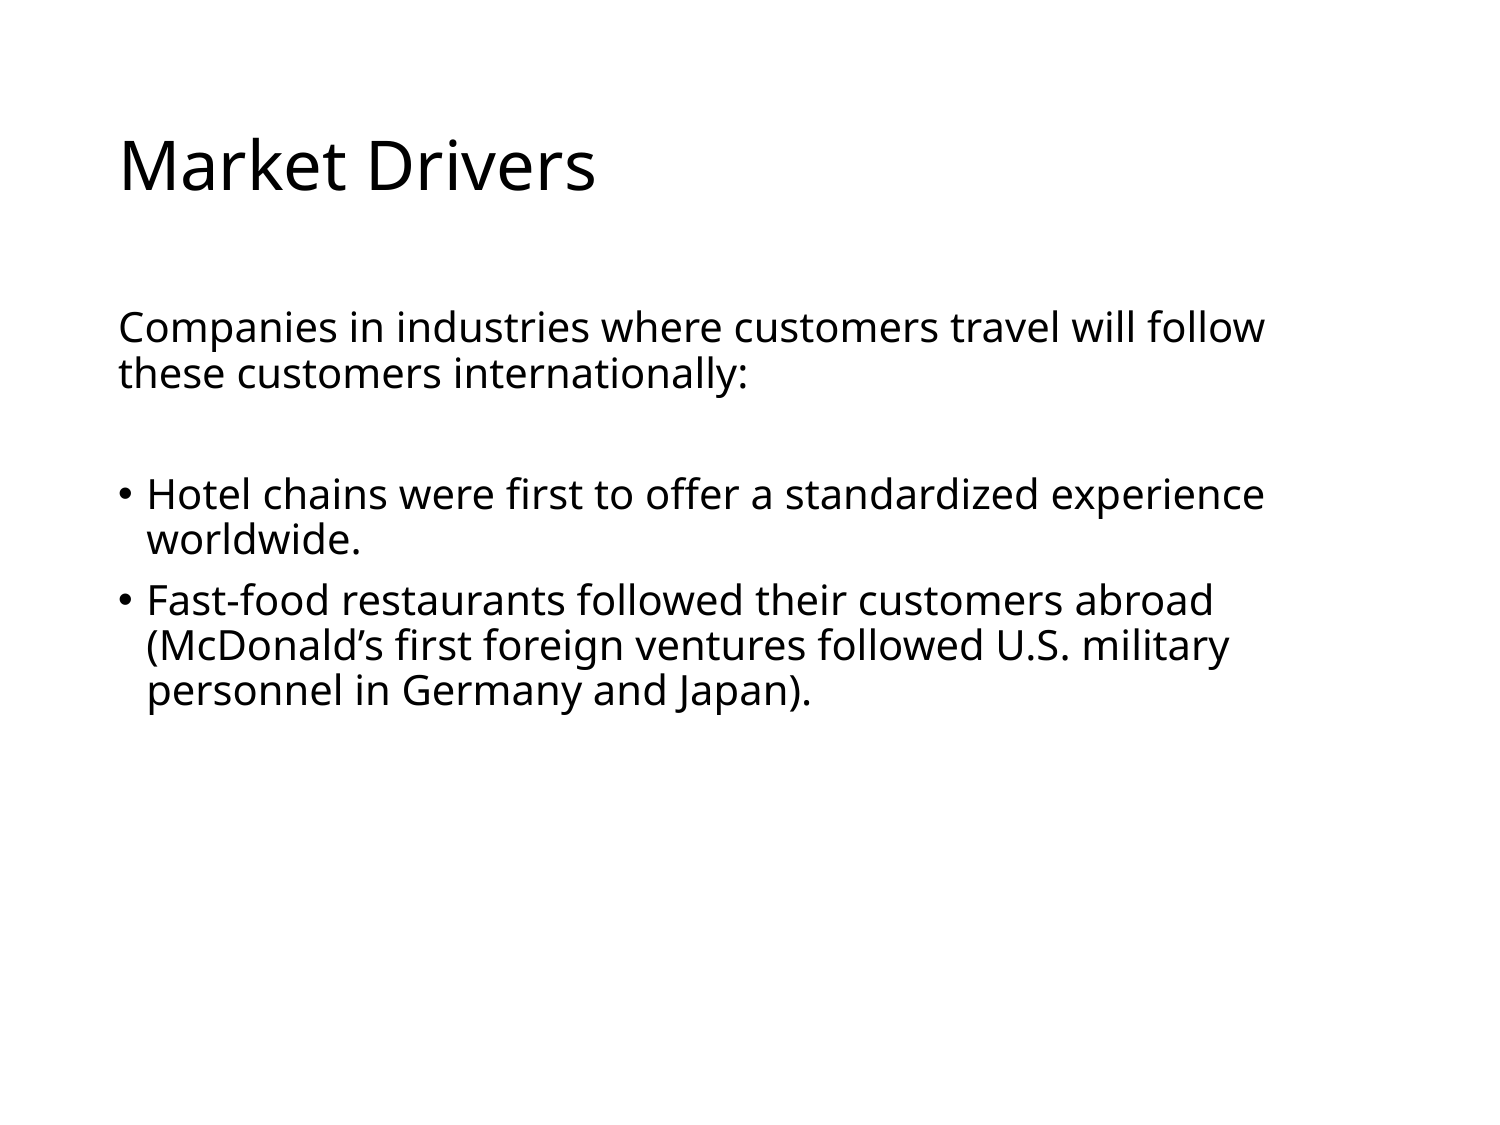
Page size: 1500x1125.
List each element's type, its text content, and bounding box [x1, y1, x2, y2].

title Market Drivers [103, 59, 1397, 278]
list Companies in industries where customers travel will follow these customers internationally: Hotel chains were first to offer a standardized experience worldwide. Fast-food restaurants followed their customers abroad (McDonald’s first foreign ventures followed U.S. military personnel in Germany and Japan). [103, 299, 1397, 1014]
